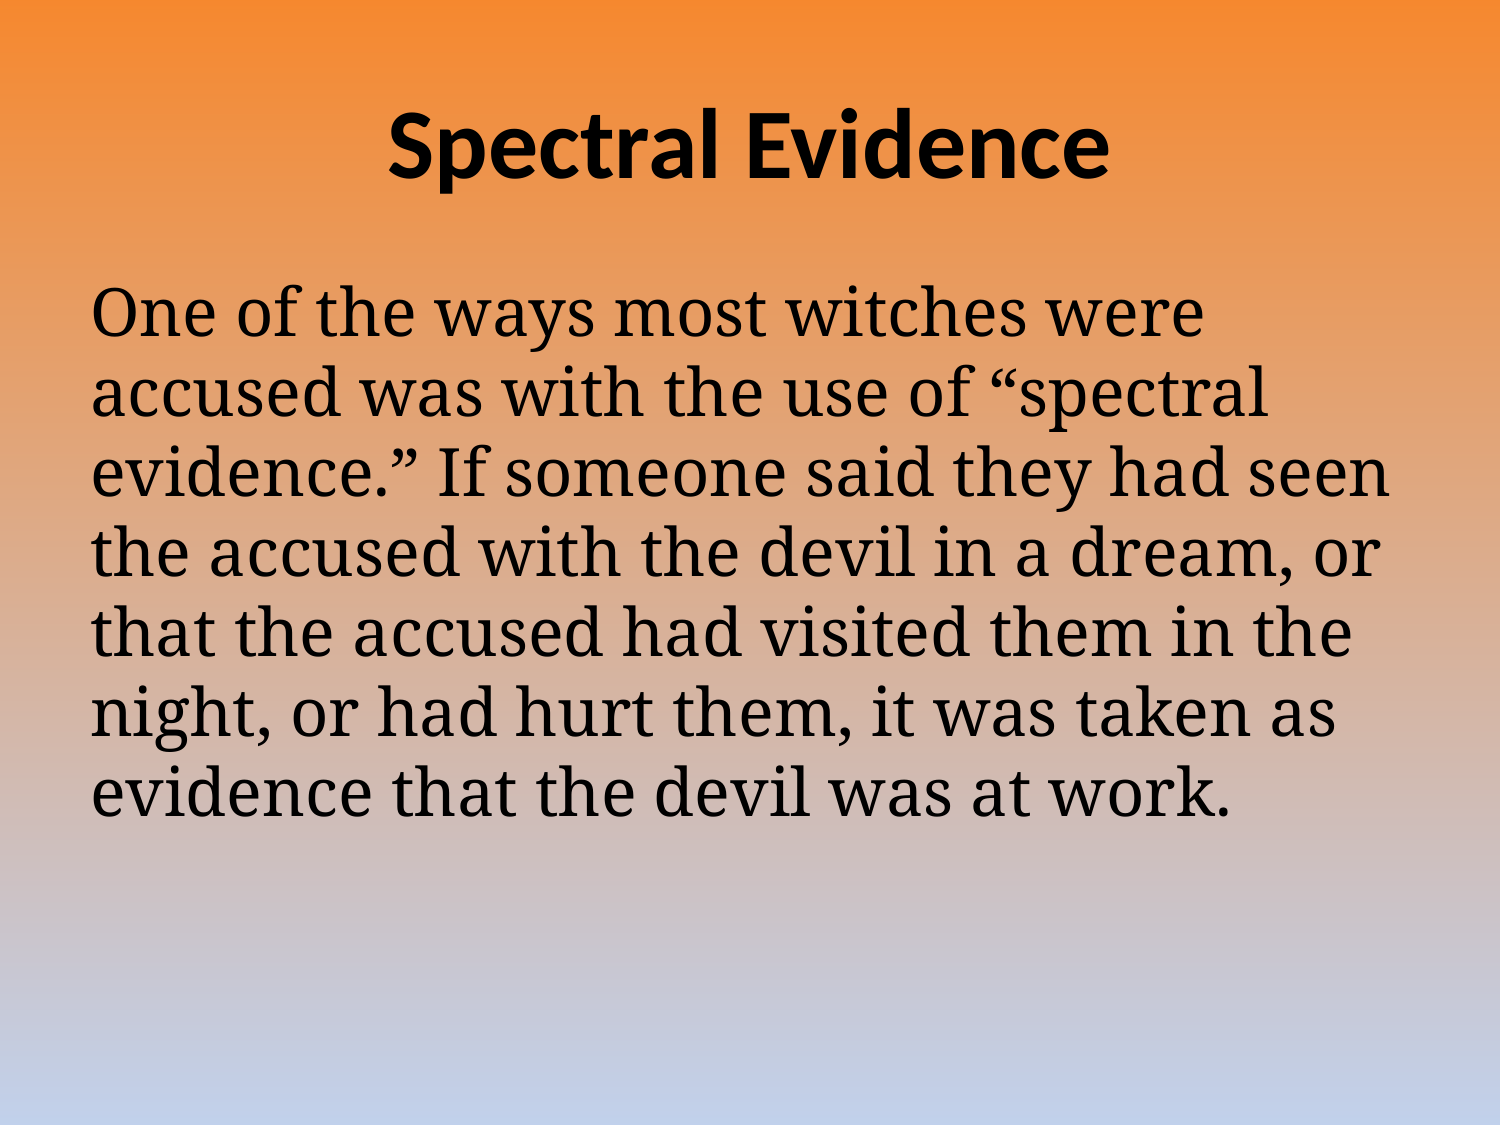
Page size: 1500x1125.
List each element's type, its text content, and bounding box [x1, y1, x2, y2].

list One of the ways most witches were accused was with the use of “spectral evidence.” If someone said they had seen the accused with the devil in a dream, or that the accused had visited them in the night, or had hurt them, it was taken as evidence that the devil was at work. [75, 262, 1425, 1005]
title Spectral Evidence [75, 45, 1425, 233]
